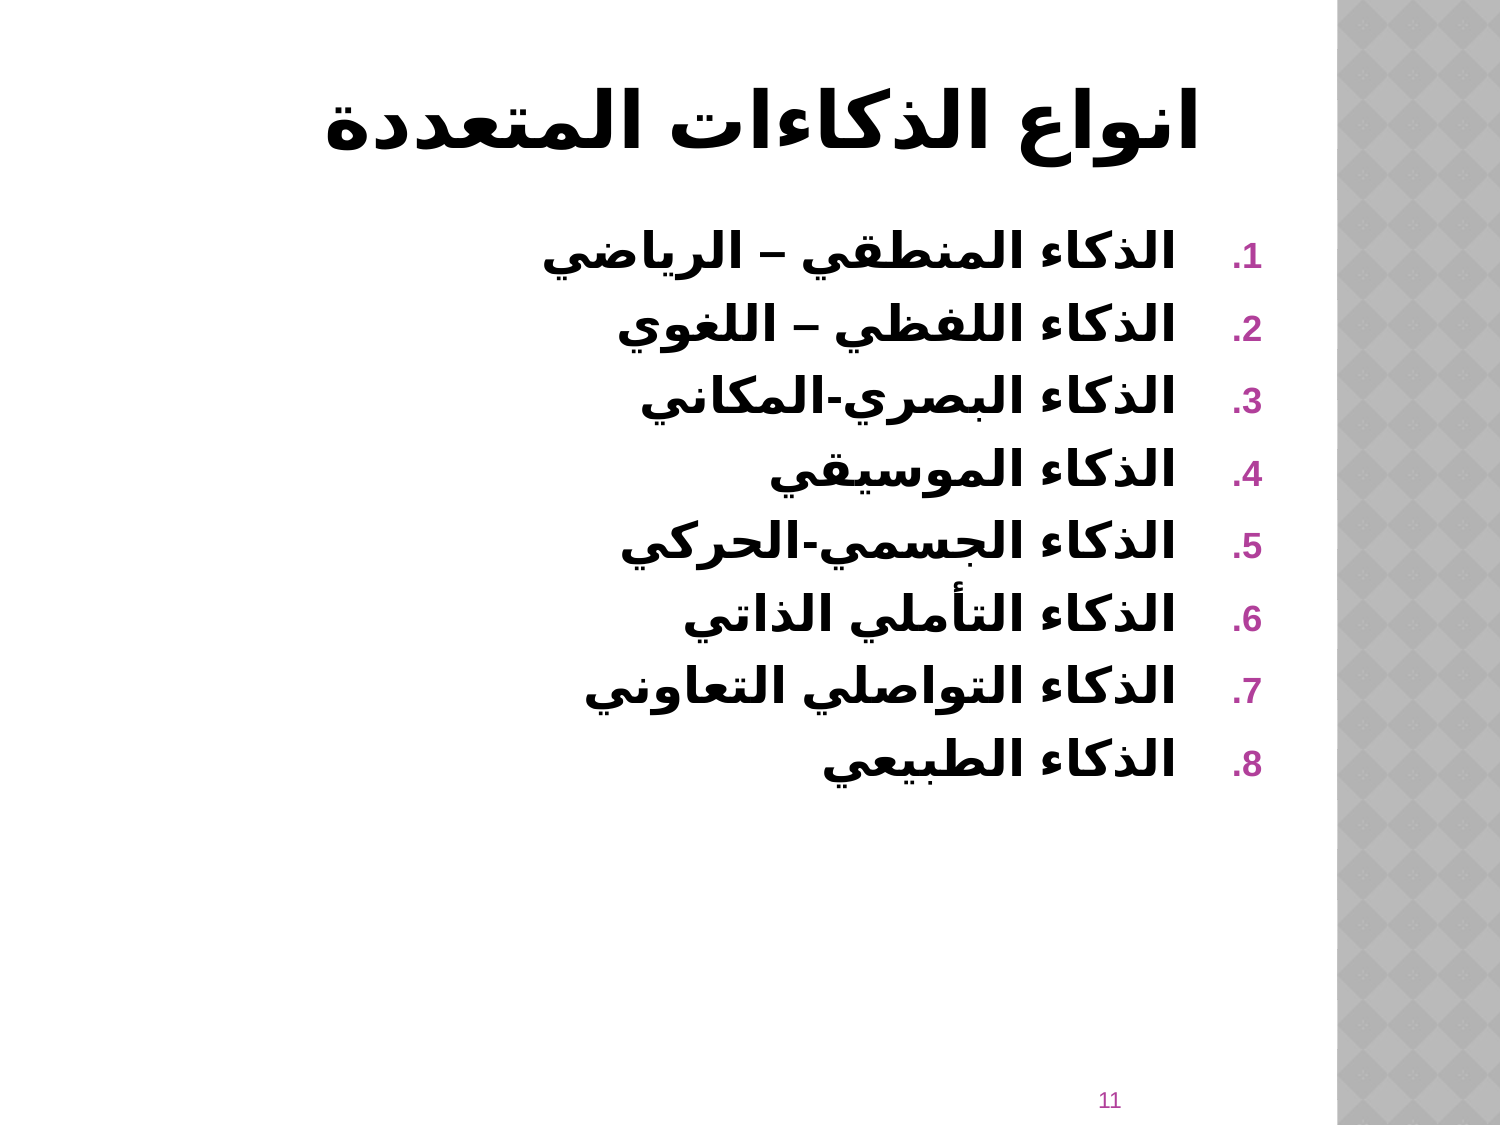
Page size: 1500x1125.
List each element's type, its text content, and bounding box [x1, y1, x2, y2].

slide_number 11 [1025, 1075, 1123, 1113]
title انواع الذكاءات المتعددة [82, 35, 1425, 164]
list الذكاء المنطقي – الرياضي الذكاء اللفظي – اللغوي الذكاء البصري-المكاني الذكاء الموسيقي الذكاء الجسمي-الحركي الذكاء التأملي الذاتي الذكاء التواصلي التعاوني الذكاء الطبيعي [116, 210, 1278, 1067]
